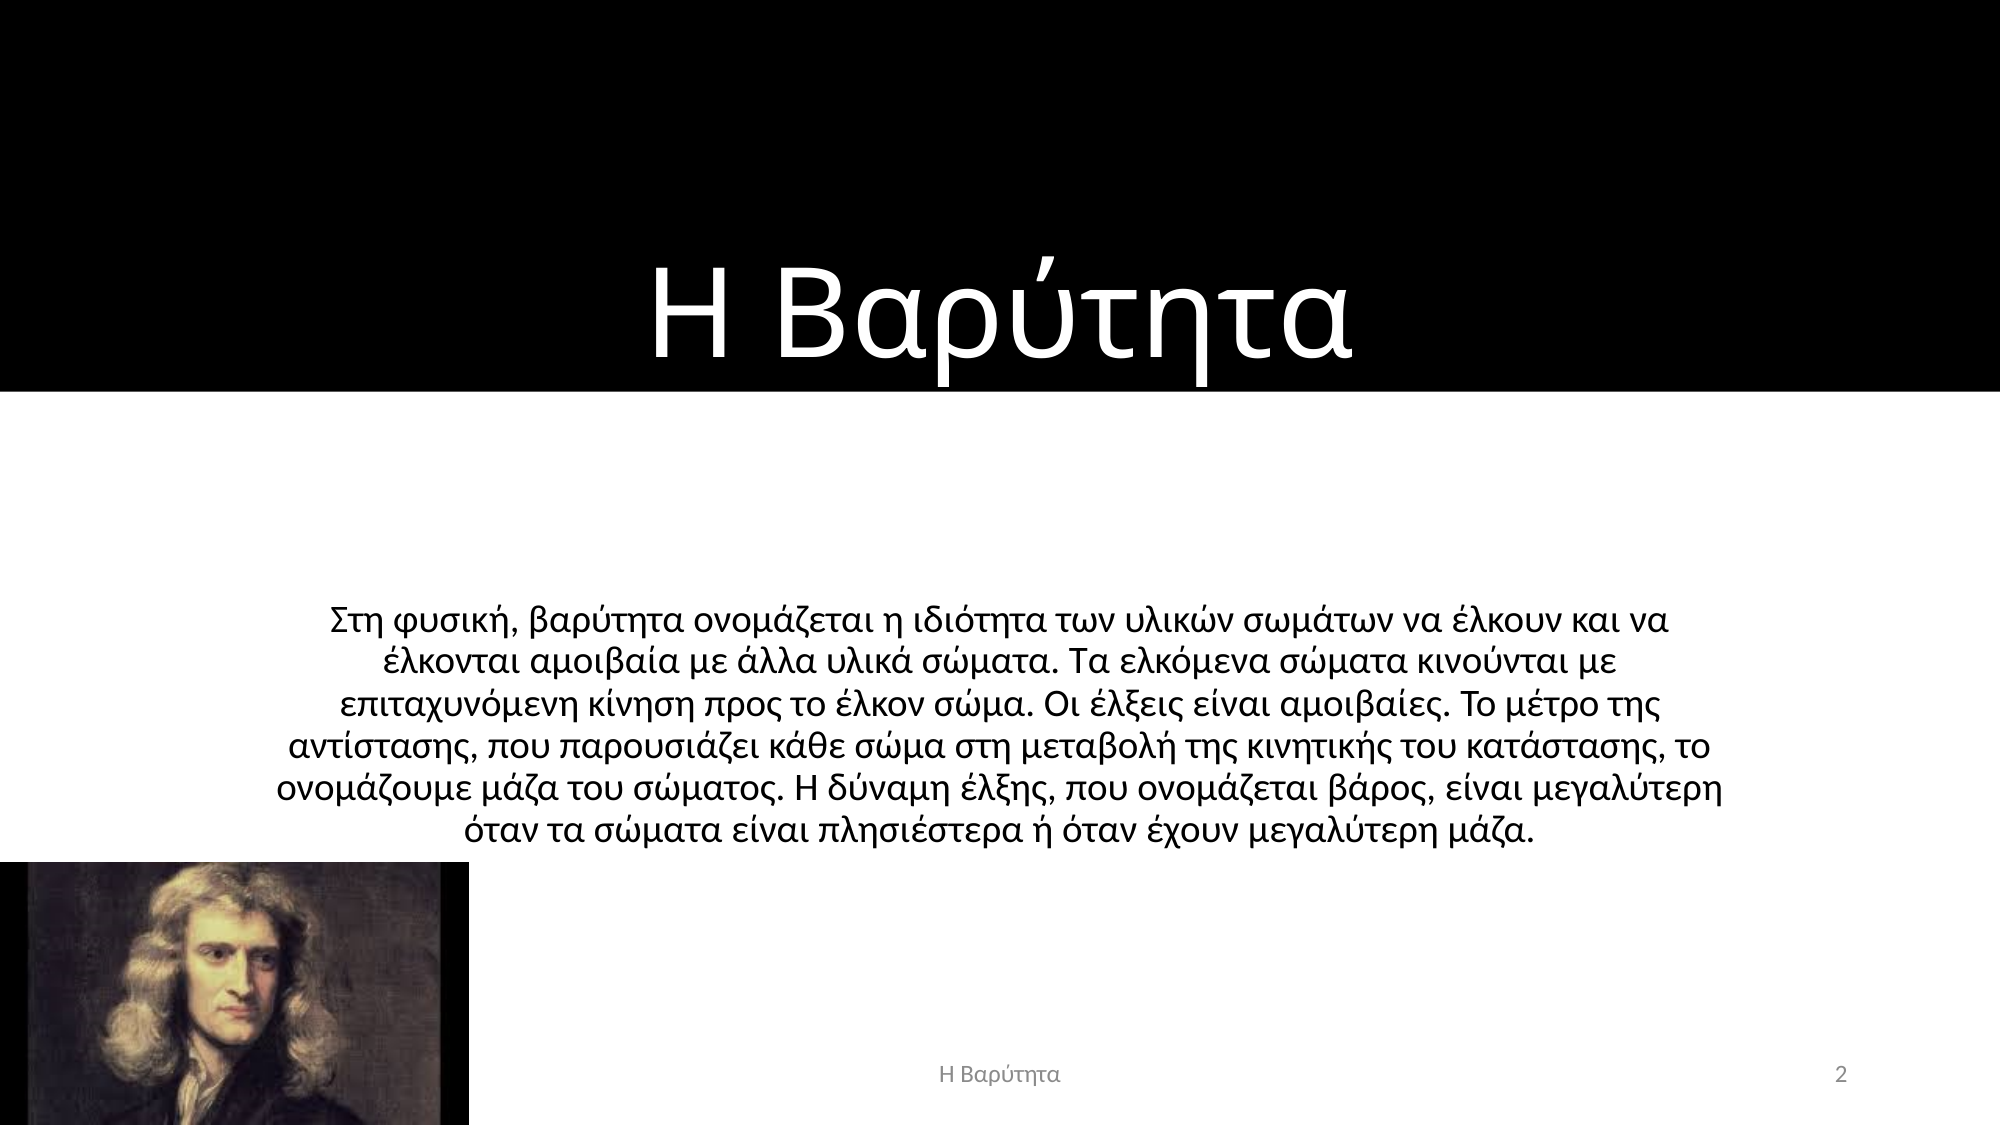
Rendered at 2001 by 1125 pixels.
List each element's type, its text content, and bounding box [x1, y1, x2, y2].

slide_number 2 [1412, 1042, 1863, 1103]
picture [0, 862, 469, 1125]
subtitle Στη φυσική, βαρύτητα ονομάζεται η ιδιότητα των υλικών σωμάτων να έλκουν και να έλκονται αμοιβαία με άλλα υλικά σώματα. Τα ελκόμενα σώματα κινούνται με επιταχυνόμενη κίνηση προς το έλκον σώμα. Οι έλξεις είναι αμοιβαίες. Το μέτρο της αντίστασης, που παρουσιάζει κάθε σώμα στη μεταβολή της κινητικής του κατάστασης, το ονομάζουμε μάζα του σώματος. Η δύναμη έλξης, που ονομάζεται βάρος, είναι μεγαλύτερη όταν τα σώματα είναι πλησιέστερα ή όταν έχουν μεγαλύτερη μάζα. [249, 590, 1750, 863]
title Η Βαρύτητα [0, 0, 2000, 392]
footer Η Βαρύτητα [662, 1042, 1338, 1103]
